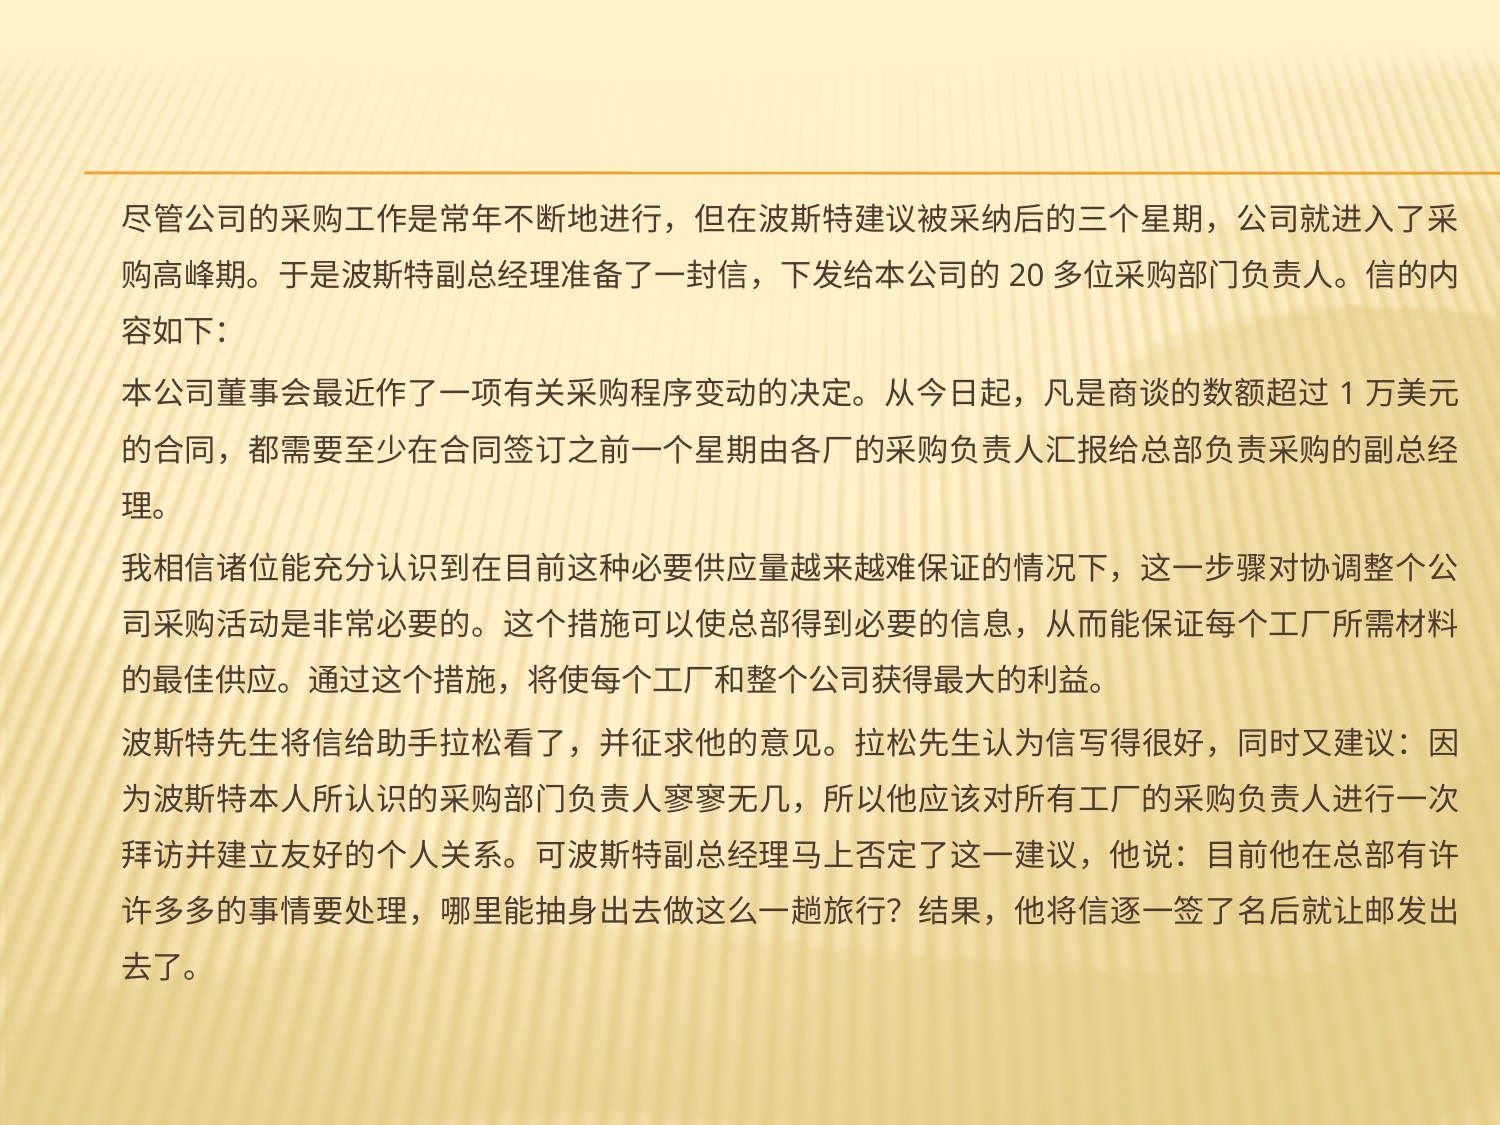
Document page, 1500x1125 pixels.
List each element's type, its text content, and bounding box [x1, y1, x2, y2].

list 尽管公司的采购工作是常年不断地进行，但在波斯特建议被采纳后的三个星期，公司就进入了采购高峰期。于是波斯特副总经理准备了一封信，下发给本公司的20多位采购部门负责人。信的内容如下： 本公司董事会最近作了一项有关采购程序变动的决定。从今日起，凡是商谈的数额超过1万美元的合同，都需要至少在合同签订之前一个星期由各厂的采购负责人汇报给总部负责采购的副总经理。 我相信诸位能充分认识到在目前这种必要供应量越来越难保证的情况下，这一步骤对协调整个公司采购活动是非常必要的。这个措施可以使总部得到必要的信息，从而能保证每个工厂所需材料的最佳供应。通过这个措施，将使每个工厂和整个公司获得最大的利益。 波斯特先生将信给助手拉松看了，并征求他的意见。拉松先生认为信写得很好，同时又建议：因为波斯特本人所认识的采购部门负责人寥寥无几，所以他应该对所有工厂的采购负责人进行一次拜访并建立友好的个人关系。可波斯特副总经理马上否定了这一建议，他说：目前他在总部有许许多多的事情要处理，哪里能抽身出去做这么一趟旅行？结果，他将信逐一签了名后就让邮发出去了。 [49, 172, 1476, 998]
